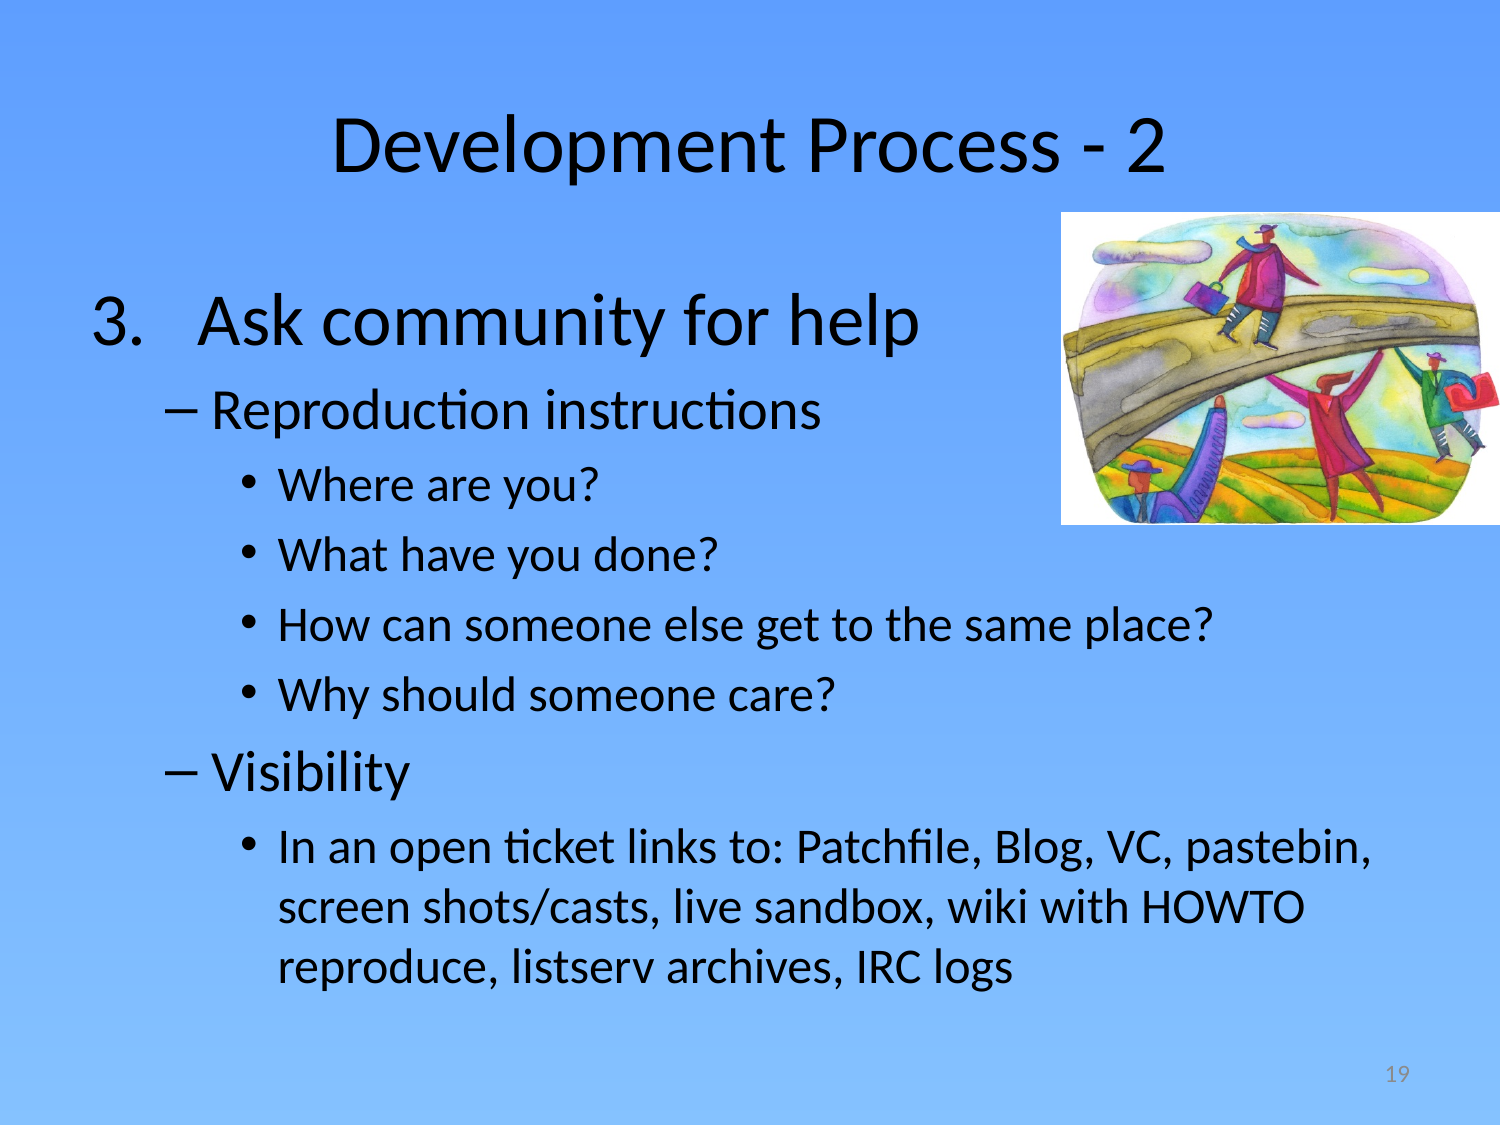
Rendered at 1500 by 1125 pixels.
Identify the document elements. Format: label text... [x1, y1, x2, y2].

list 3. Ask community for help Reproduction instructions Where are you? What have you done? How can someone else get to the same place? Why should someone care? Visibility In an open ticket links to: Patchfile, Blog, VC, pastebin, screen shots/casts, live sandbox, wiki with HOWTO reproduce, listserv archives, IRC logs [74, 262, 1426, 1006]
title Development Process - 2 [74, 44, 1426, 233]
picture [1061, 212, 1500, 526]
slide_number 19 [1074, 1042, 1425, 1103]
